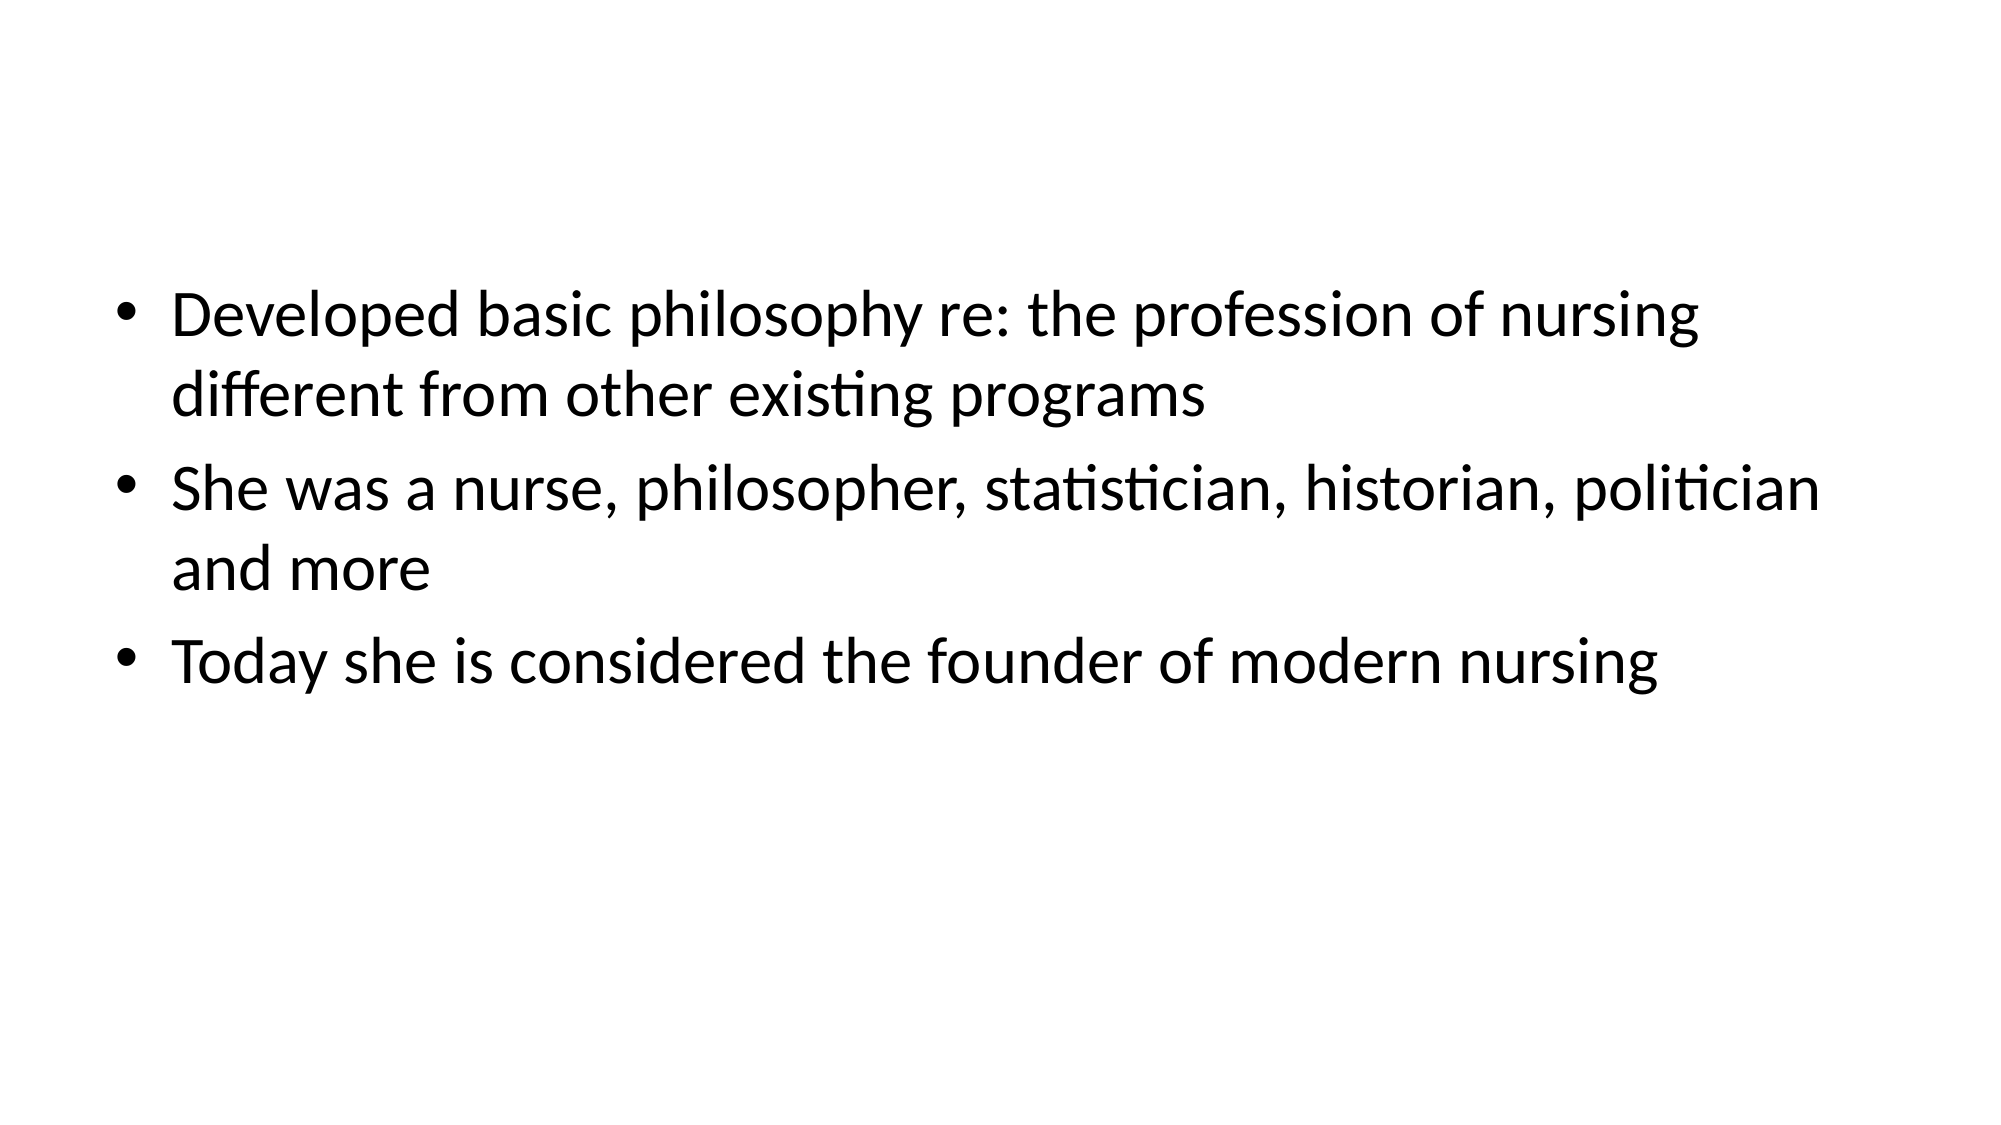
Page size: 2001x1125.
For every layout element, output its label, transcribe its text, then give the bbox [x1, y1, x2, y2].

list Developed basic philosophy re: the profession of nursing different from other existing programs She was a nurse, philosopher, statistician, historian, politician and more Today she is considered the founder of modern nursing [99, 262, 1900, 1005]
